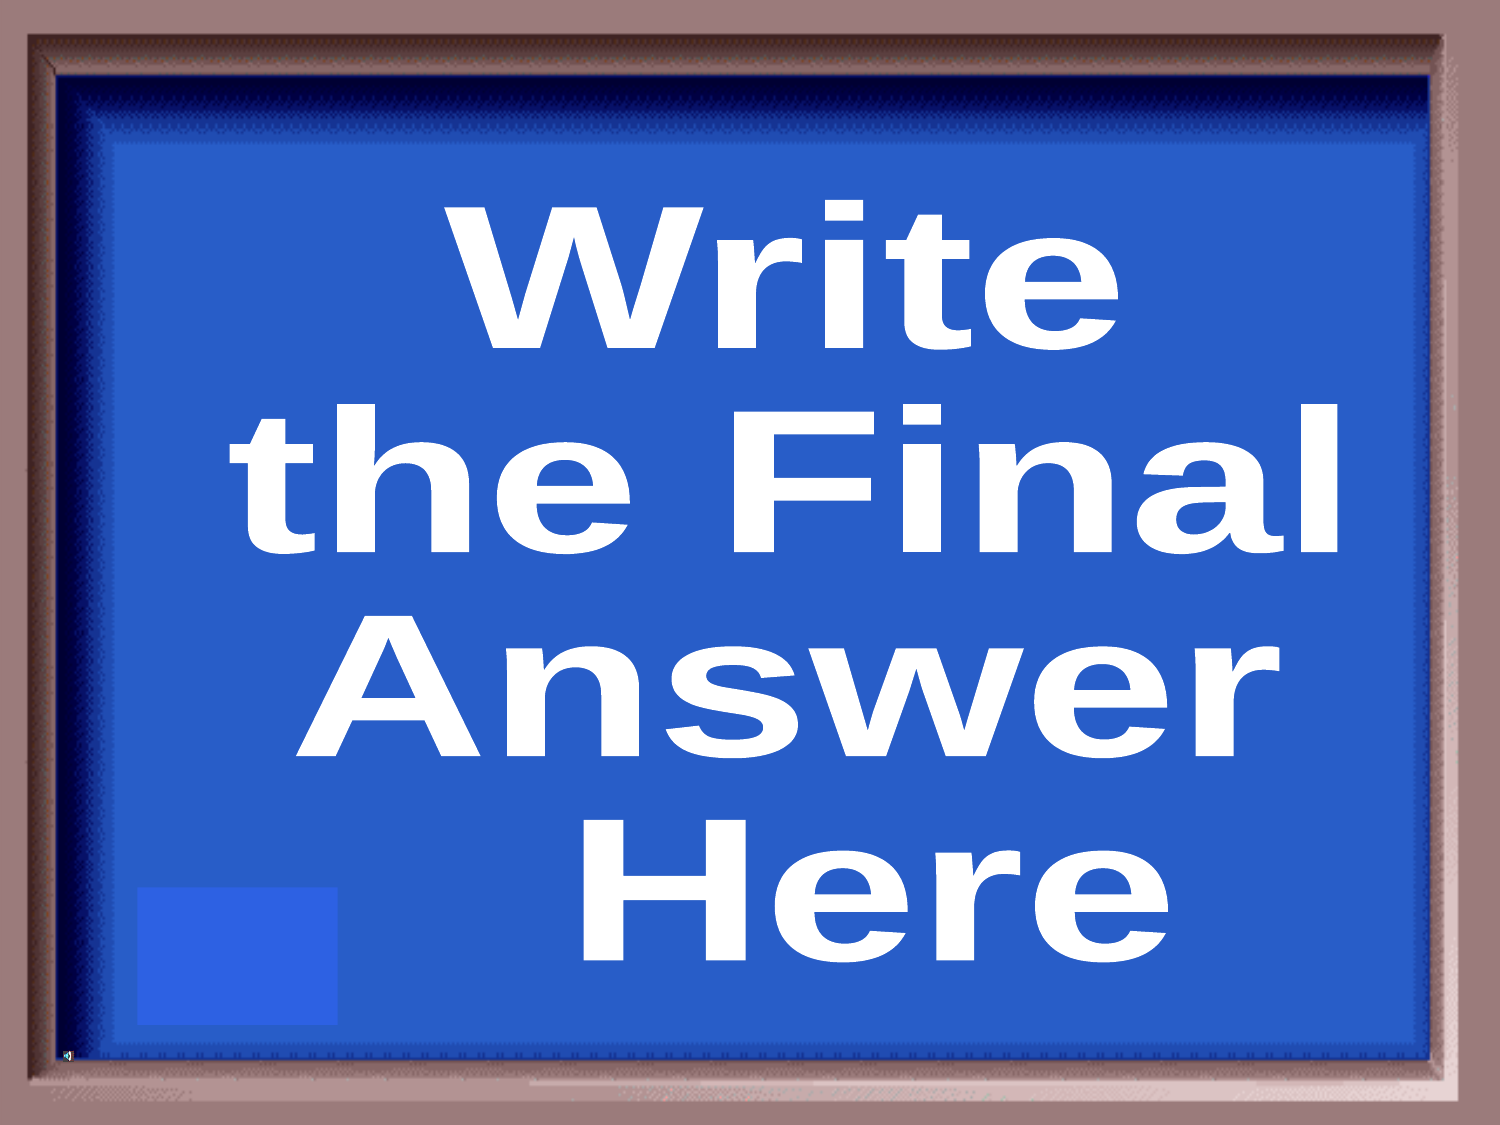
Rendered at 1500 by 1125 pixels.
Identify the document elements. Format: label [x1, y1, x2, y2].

text_box [137, 887, 338, 1025]
picture [0, 0, 1500, 1125]
